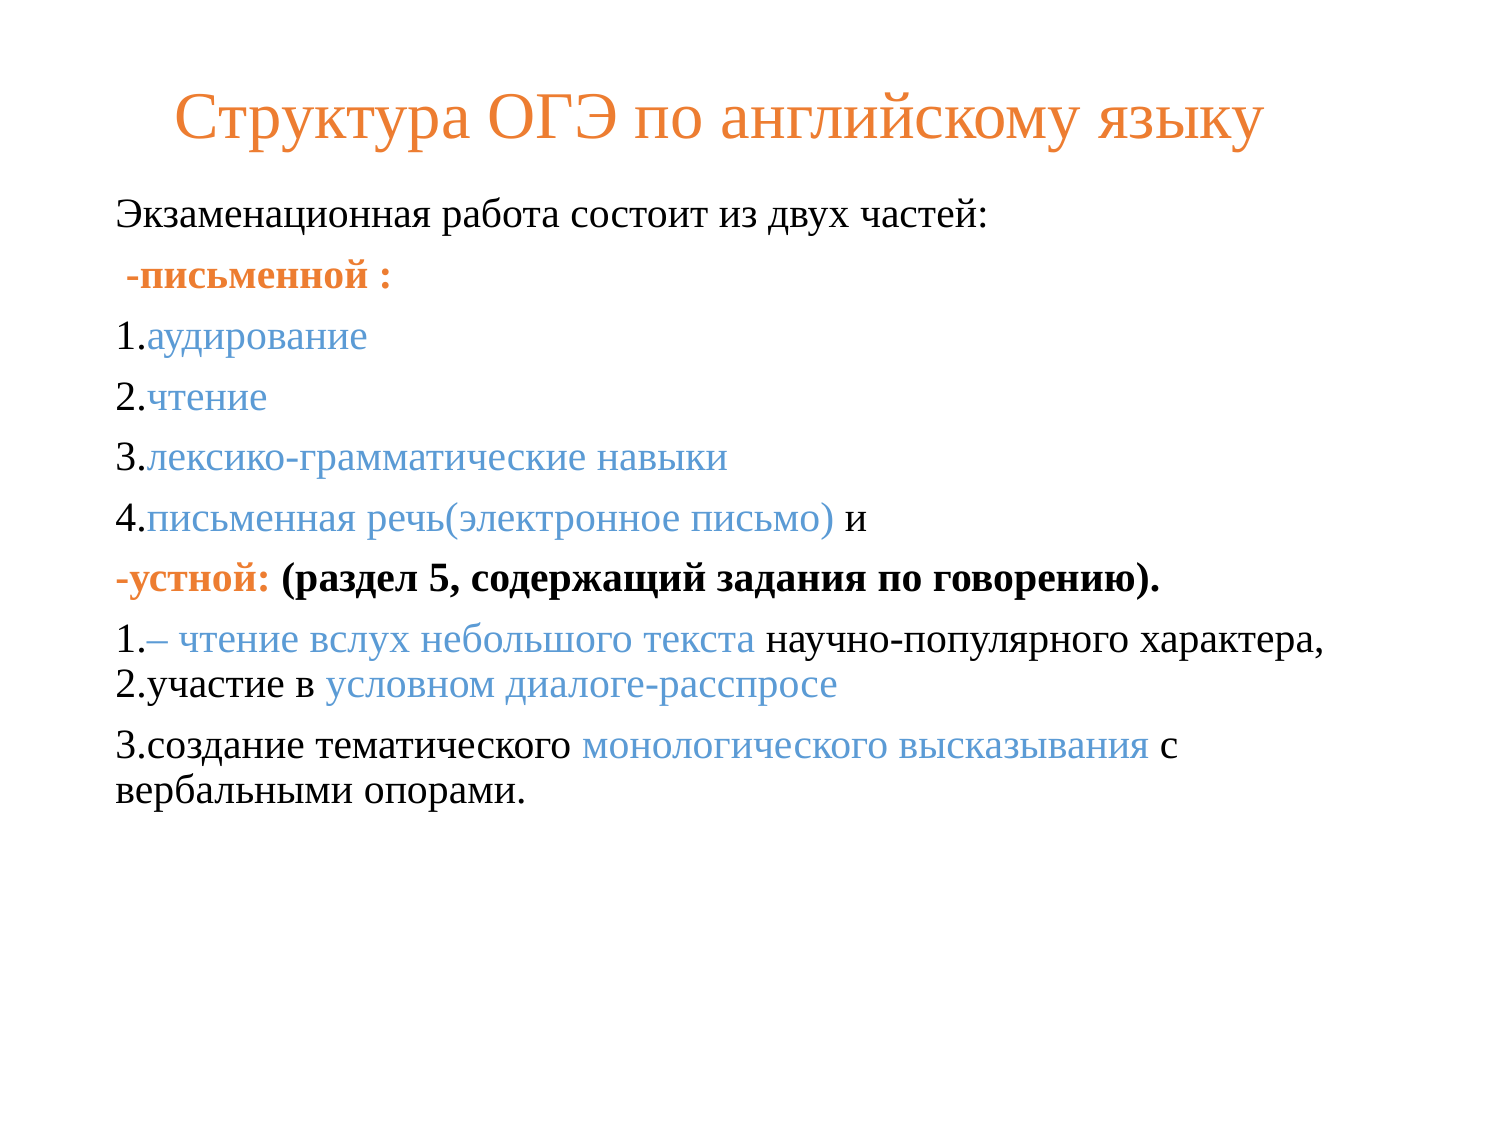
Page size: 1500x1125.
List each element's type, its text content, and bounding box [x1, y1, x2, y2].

subtitle Экзаменационная работа состоит из двух частей: -письменной : 1.аудирование 2.чтение 3.лексико-грамматические навыки 4.письменная речь(электронное письмо) и -устной: (раздел 5, содержащий задания по говорению). 1.– чтение вслух небольшого текста научно-популярного характера, 2.участие в условном диалоге-расспросе 3.создание тематического монологического высказывания с вербальными опорами. [100, 184, 1388, 764]
title Структура ОГЭ по английскому языку [112, 42, 1329, 161]
